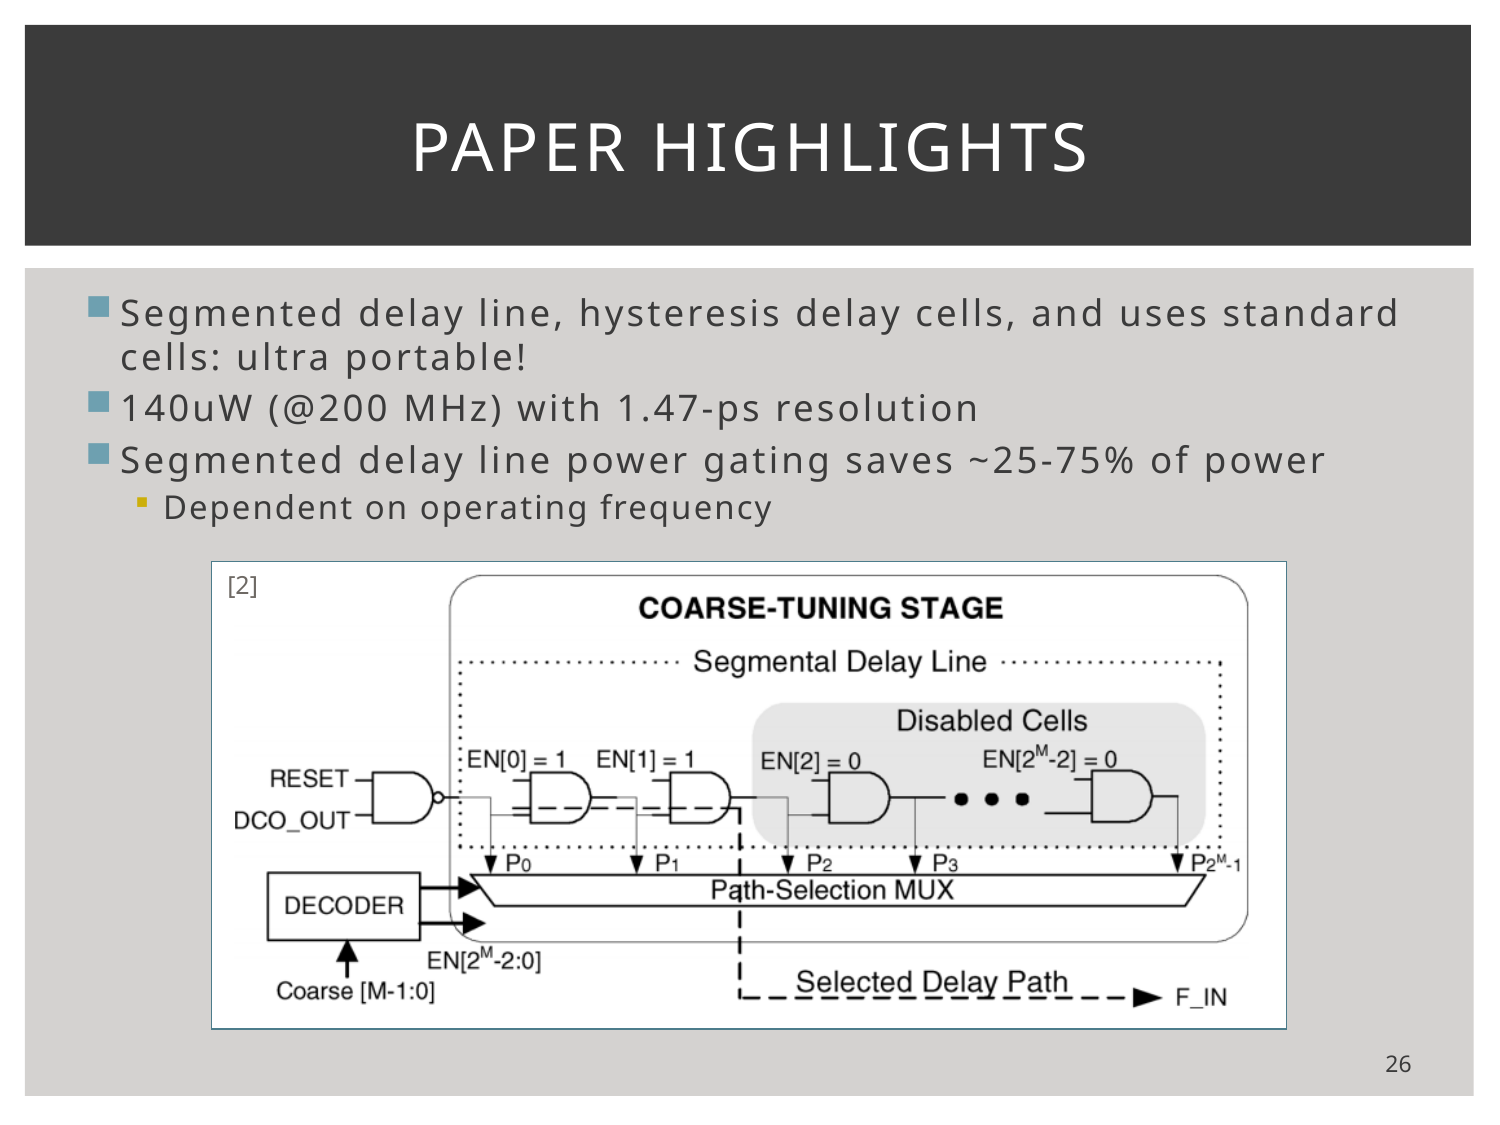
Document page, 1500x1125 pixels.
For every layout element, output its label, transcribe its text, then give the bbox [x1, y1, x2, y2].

slide_number 26 [1349, 1041, 1448, 1089]
picture [212, 562, 1287, 1029]
list Segmented delay line, hysteresis delay cells, and uses standard cells: ultra portable! 140uW (@200 MHz) with 1.47-ps resolution Segmented delay line power gating saves ~25-75% of power Dependent on operating frequency [62, 281, 1442, 538]
title PAPER HIGHLIGHTS [62, 58, 1438, 232]
